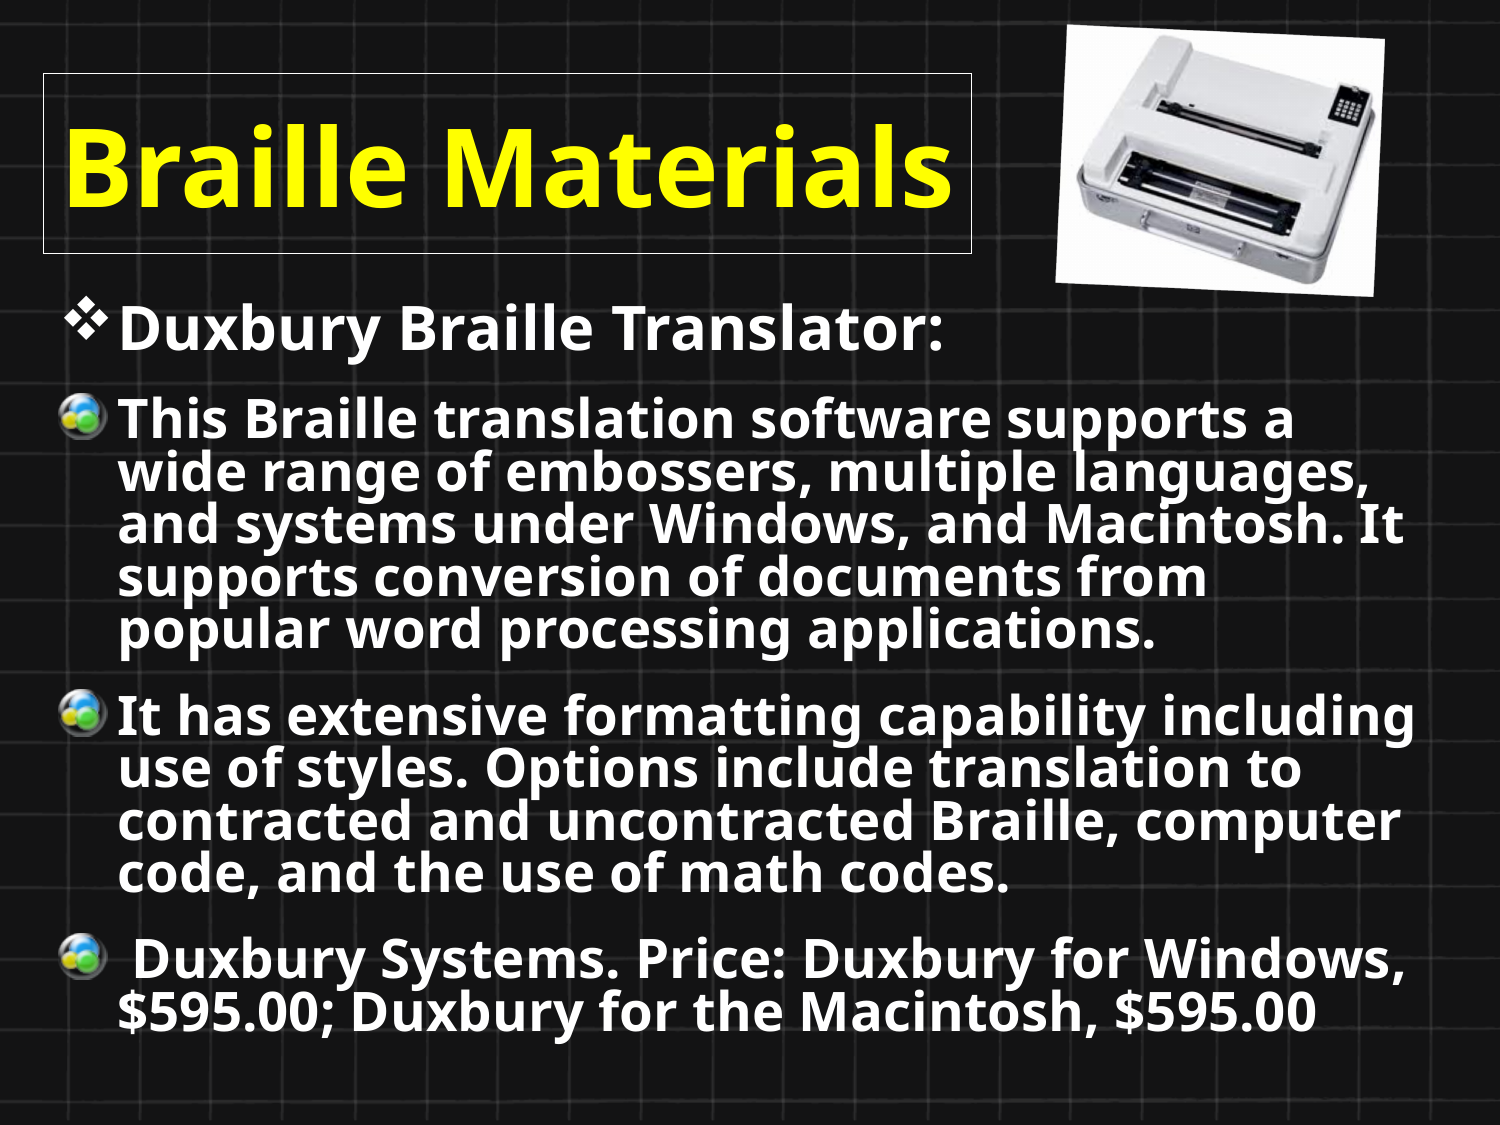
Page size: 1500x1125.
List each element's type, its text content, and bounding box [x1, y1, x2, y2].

picture [0, 0, 1500, 1125]
list Duxbury Braille Translator: This Braille translation software supports a wide range of embossers, multiple languages, and systems under Windows, and Macintosh. It supports conversion of documents from popular word processing applications. It has extensive formatting capability including use of styles. Options include translation to contracted and uncontracted Braille, computer code, and the use of math codes. Duxbury Systems. Price: Duxbury for Windows, $595.00; Duxbury for the Macintosh, $595.00 [43, 296, 1442, 1097]
title Braille Materials [43, 73, 972, 254]
